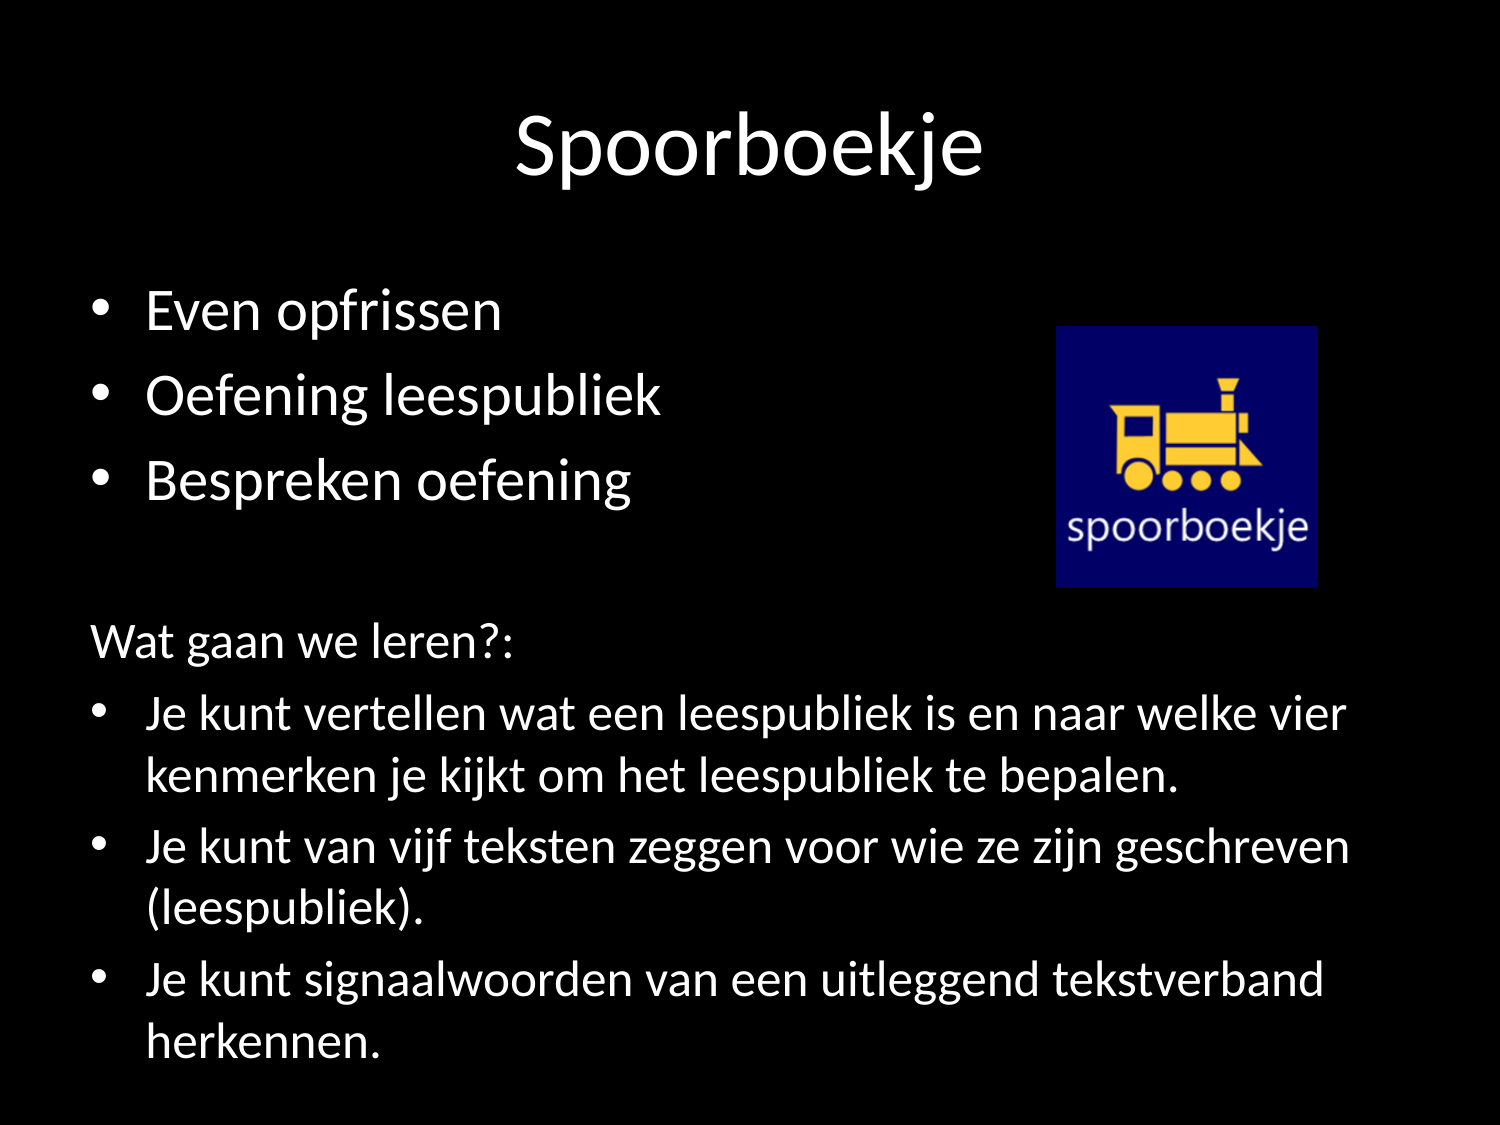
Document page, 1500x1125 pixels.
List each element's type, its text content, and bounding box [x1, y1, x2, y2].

title Spoorboekje [75, 45, 1425, 233]
list Even opfrissen Oefening leespubliek Bespreken oefening Wat gaan we leren?: Je kunt vertellen wat een leespubliek is en naar welke vier kenmerken je kijkt om het leespubliek te bepalen. Je kunt van vijf teksten zeggen voor wie ze zijn geschreven (leespubliek). Je kunt signaalwoorden van een uitleggend tekstverband herkennen. [75, 262, 1425, 1083]
picture [1055, 326, 1319, 589]
